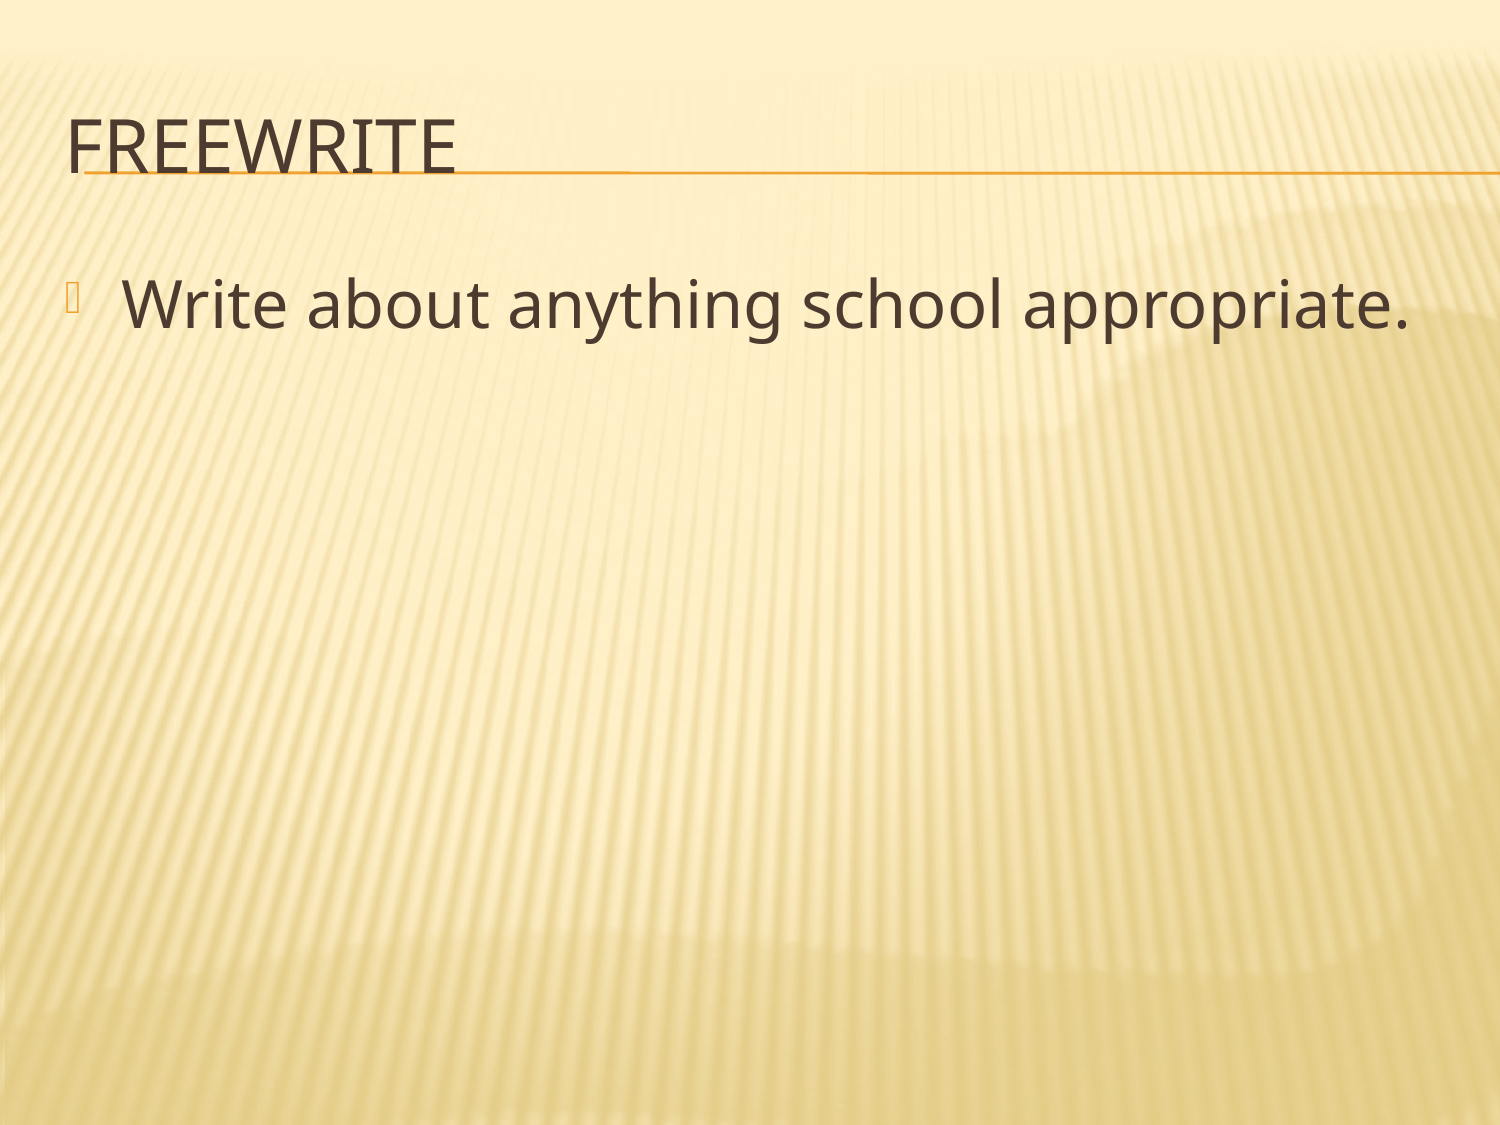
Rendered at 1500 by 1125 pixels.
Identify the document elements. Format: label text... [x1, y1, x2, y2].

list Write about anything school appropriate. [50, 254, 1475, 998]
title Freewrite [50, 75, 1475, 213]
